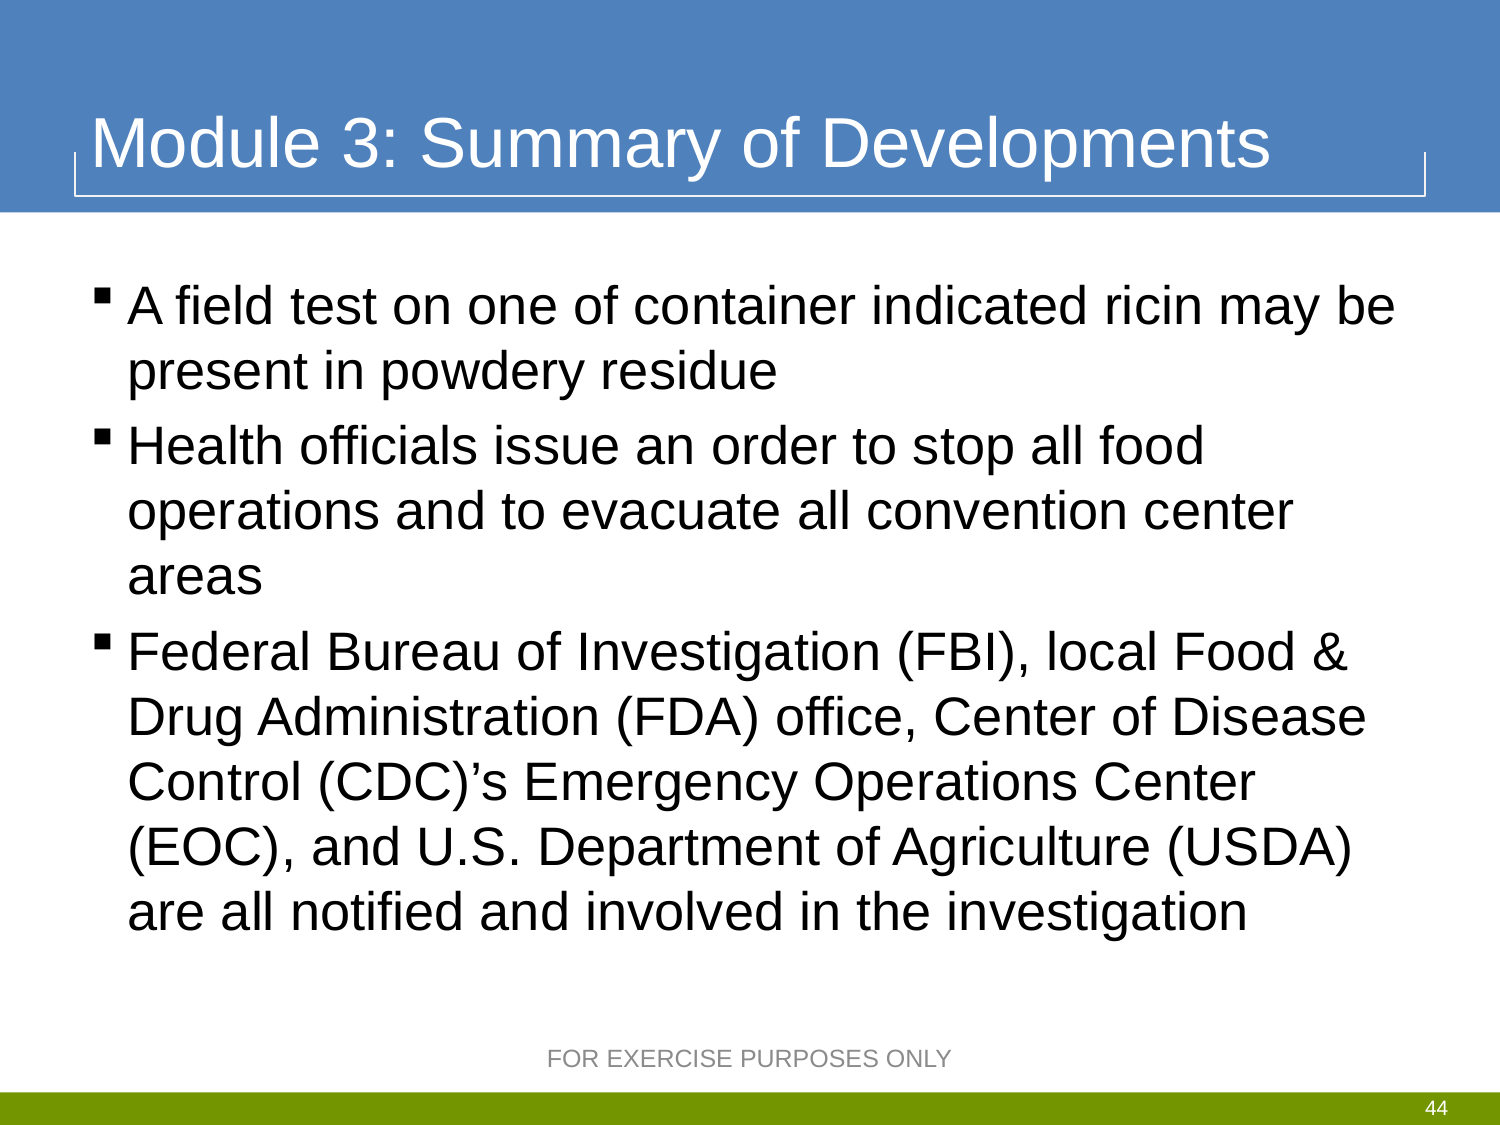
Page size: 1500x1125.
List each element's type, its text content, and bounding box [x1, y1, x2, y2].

footer FOR EXERCISE PURPOSES ONLY [512, 1042, 988, 1103]
title Module 3: Summary of Developments [74, 44, 1426, 233]
list A field test on one of container indicated ricin may be present in powdery residue Health officials issue an order to stop all food operations and to evacuate all convention center areas Federal Bureau of Investigation (FBI), local Food & Drug Administration (FDA) office, Center of Disease Control (CDC)’s Emergency Operations Center (EOC), and U.S. Department of Agriculture (USDA) are all notified and involved in the investigation [74, 262, 1426, 1006]
